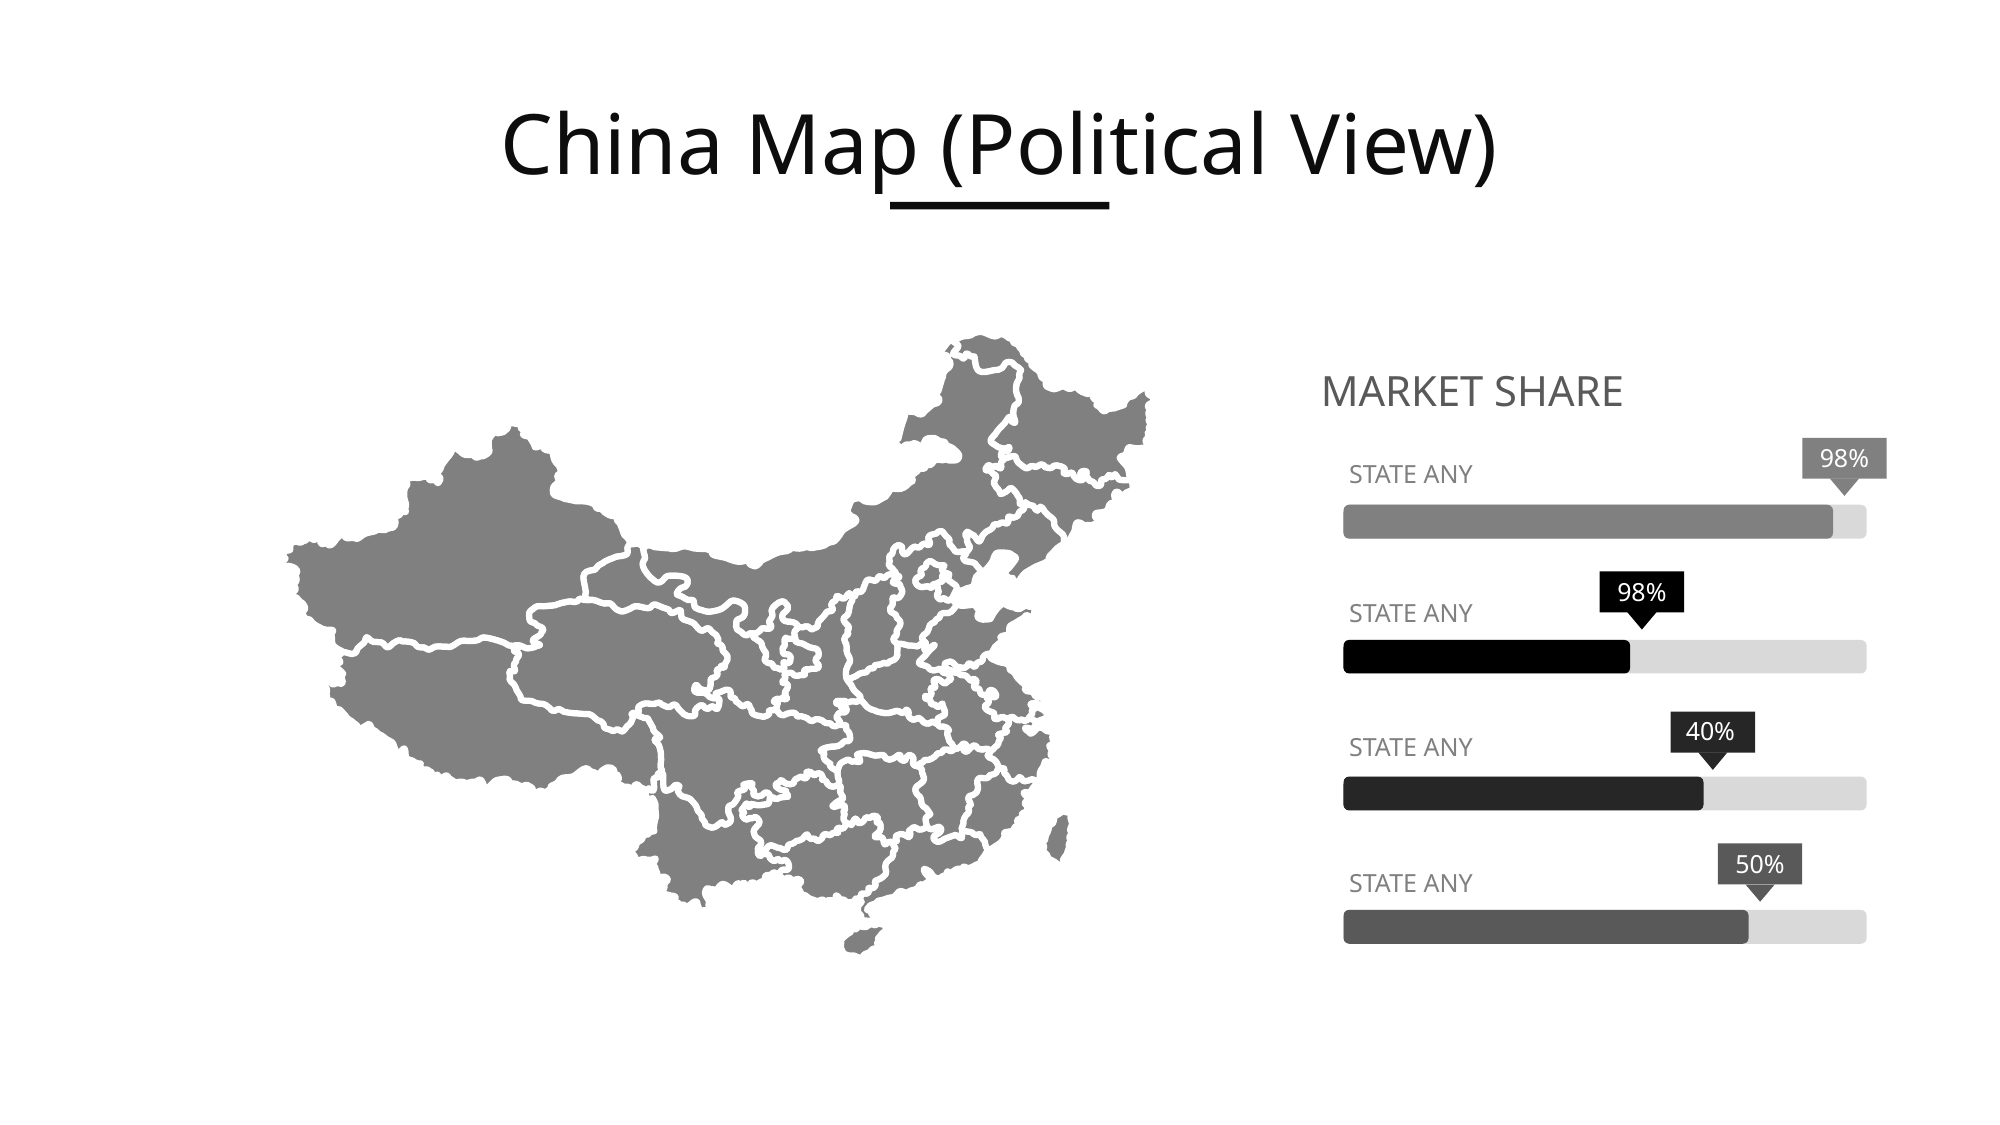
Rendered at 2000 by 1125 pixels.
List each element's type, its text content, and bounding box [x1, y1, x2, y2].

text_box STATE ANY [1341, 860, 1603, 920]
text_box MARKET SHARE [1320, 343, 1912, 437]
text_box [1717, 843, 1724, 885]
text_box 50% [1724, 840, 1796, 895]
text_box [1706, 762, 1720, 770]
text_box [1343, 504, 1834, 539]
text_box [1802, 437, 1887, 479]
text_box [1754, 895, 1766, 902]
text_box [1829, 478, 1860, 496]
text_box [1829, 504, 1867, 539]
text_box [1744, 909, 1867, 944]
text_box [1343, 909, 1749, 944]
text_box [888, 200, 1111, 211]
text_box [1746, 711, 1756, 753]
text_box 40% [1674, 708, 1746, 762]
text_box [1343, 776, 1704, 811]
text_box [282, 331, 1154, 959]
text_box [1700, 776, 1867, 811]
text_box STATE ANY [1341, 450, 1603, 511]
text_box 98% [1606, 576, 1678, 631]
text_box [1796, 843, 1803, 885]
text_box [1343, 639, 1631, 674]
text_box [1599, 571, 1685, 613]
text_box STATE ANY [1341, 590, 1603, 651]
text_box STATE ANY [1341, 723, 1603, 784]
text_box [1625, 639, 1867, 674]
text_box China Map (Political View) [0, 96, 2000, 187]
text_box 98% [1808, 442, 1880, 497]
text_box [1670, 711, 1674, 753]
